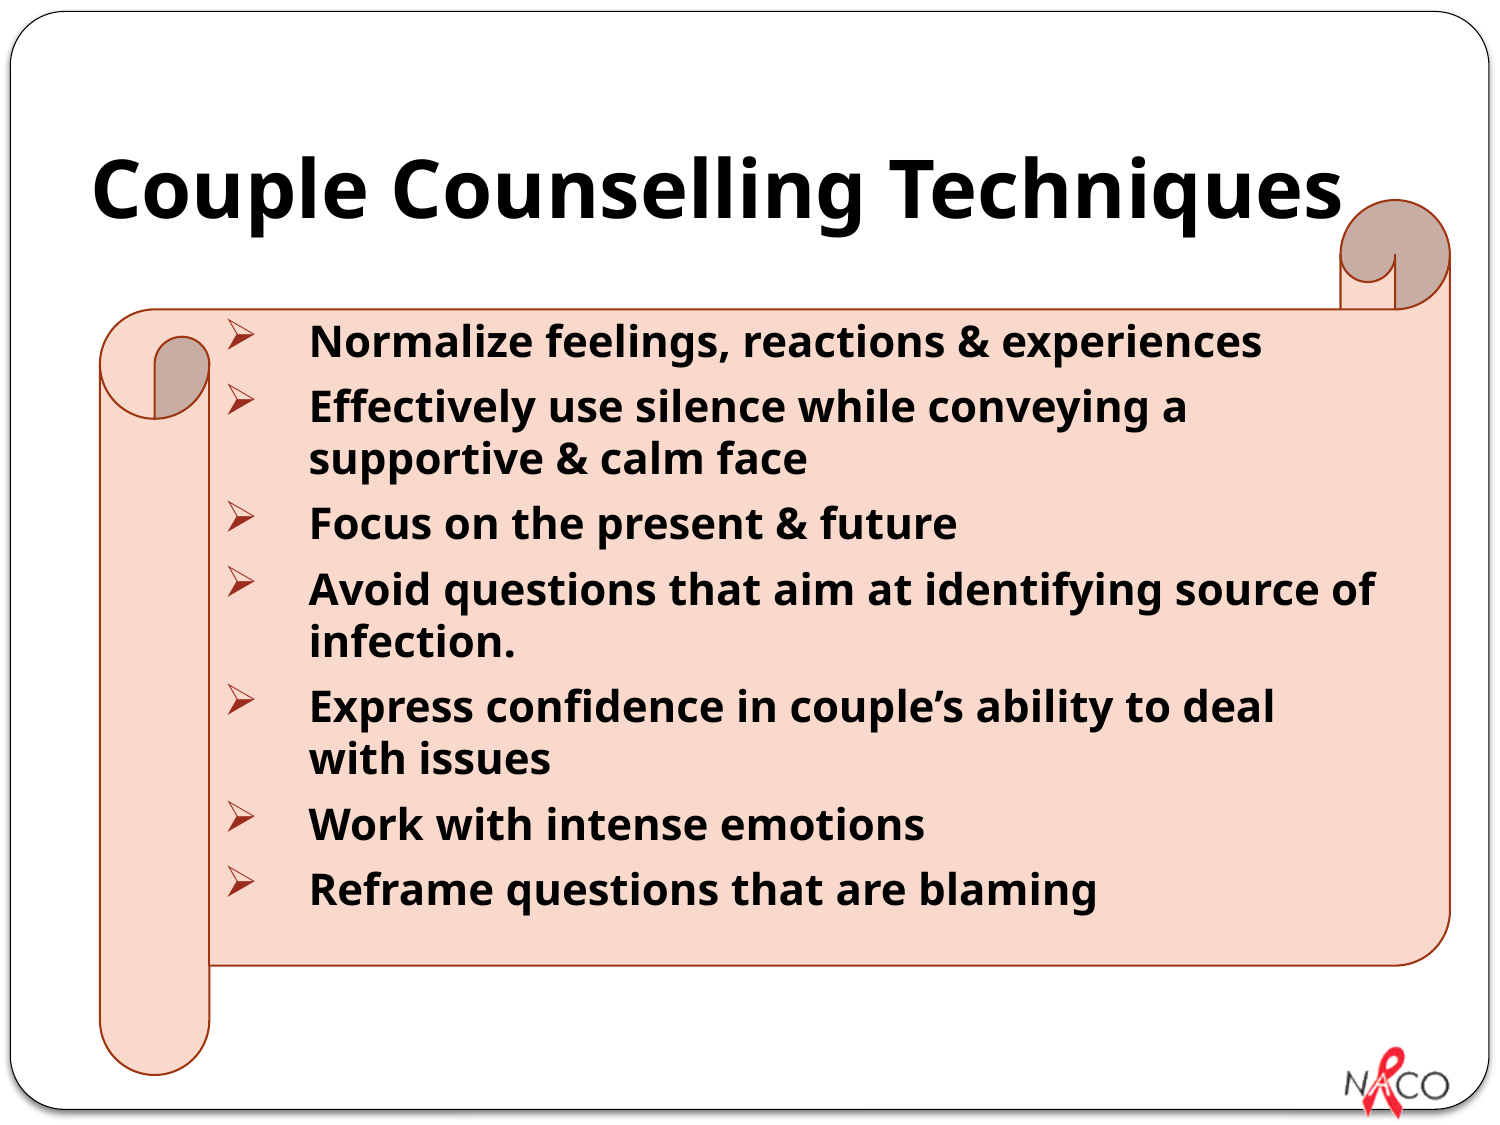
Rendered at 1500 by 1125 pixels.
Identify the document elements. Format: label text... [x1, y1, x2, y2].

text_box Normalize feelings, reactions & experiences Effectively use silence while conveying a supportive & calm face Focus on the present & future Avoid questions that aim at identifying source of infection. Express confidence in couple’s ability to deal with issues Work with intense emotions Reframe questions that are blaming [98, 208, 1451, 1077]
title Couple Counselling Techniques [74, 44, 1426, 251]
picture [1337, 1042, 1455, 1125]
